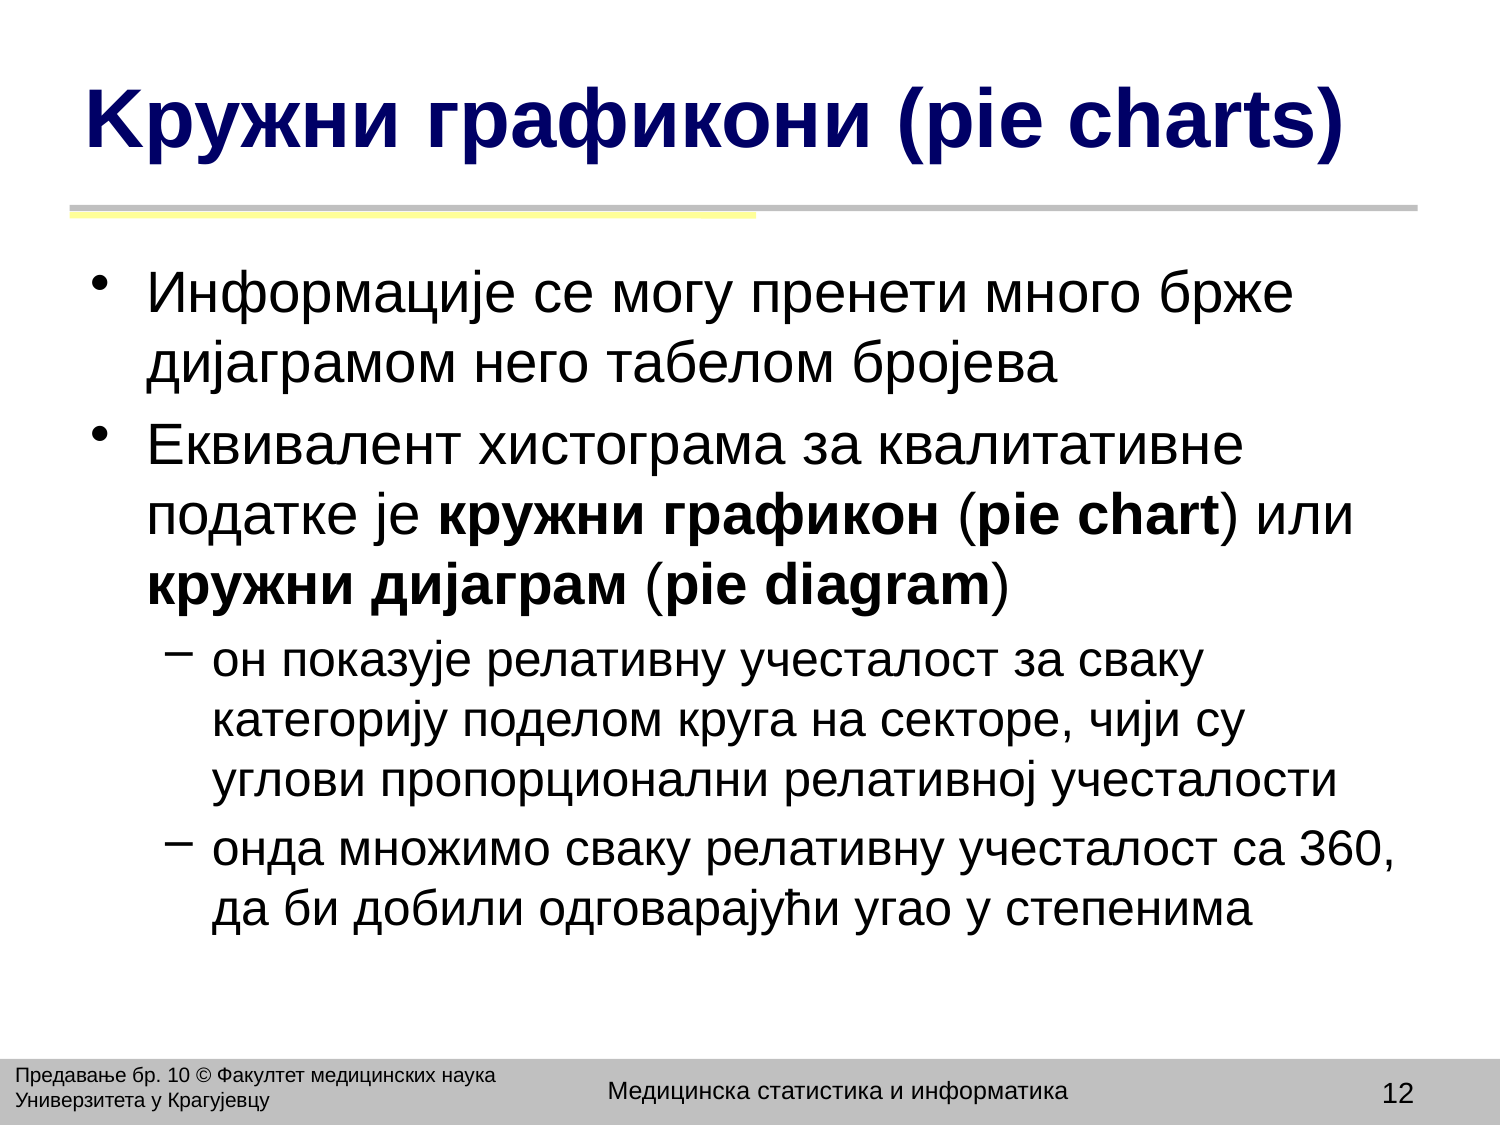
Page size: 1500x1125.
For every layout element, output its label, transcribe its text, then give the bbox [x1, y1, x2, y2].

slide_number Предавање бр. 10 © Факултет медицинских наука Универзитета у Крагујевцу [0, 1053, 626, 1108]
list Информације се могу пренети много брже дијаграмом него табелом бројева Еквивалент хистограма за квалитативне податке је кружни графикон (pie chart) или кружни дијаграм (pie diagram) он показује релативну учесталост за сваку категорију поделом круга на секторе, чији су углови пропорционални релативној учесталости онда множимо сваку релативну учесталост са 360, да би добили одговарајући угао у степенима [74, 246, 1426, 1023]
footer Медицинска статистика и информатика [512, 1066, 1165, 1125]
title Kружни графикони (pie charts) [69, 19, 1426, 208]
slide_number 12 [1175, 1066, 1430, 1125]
